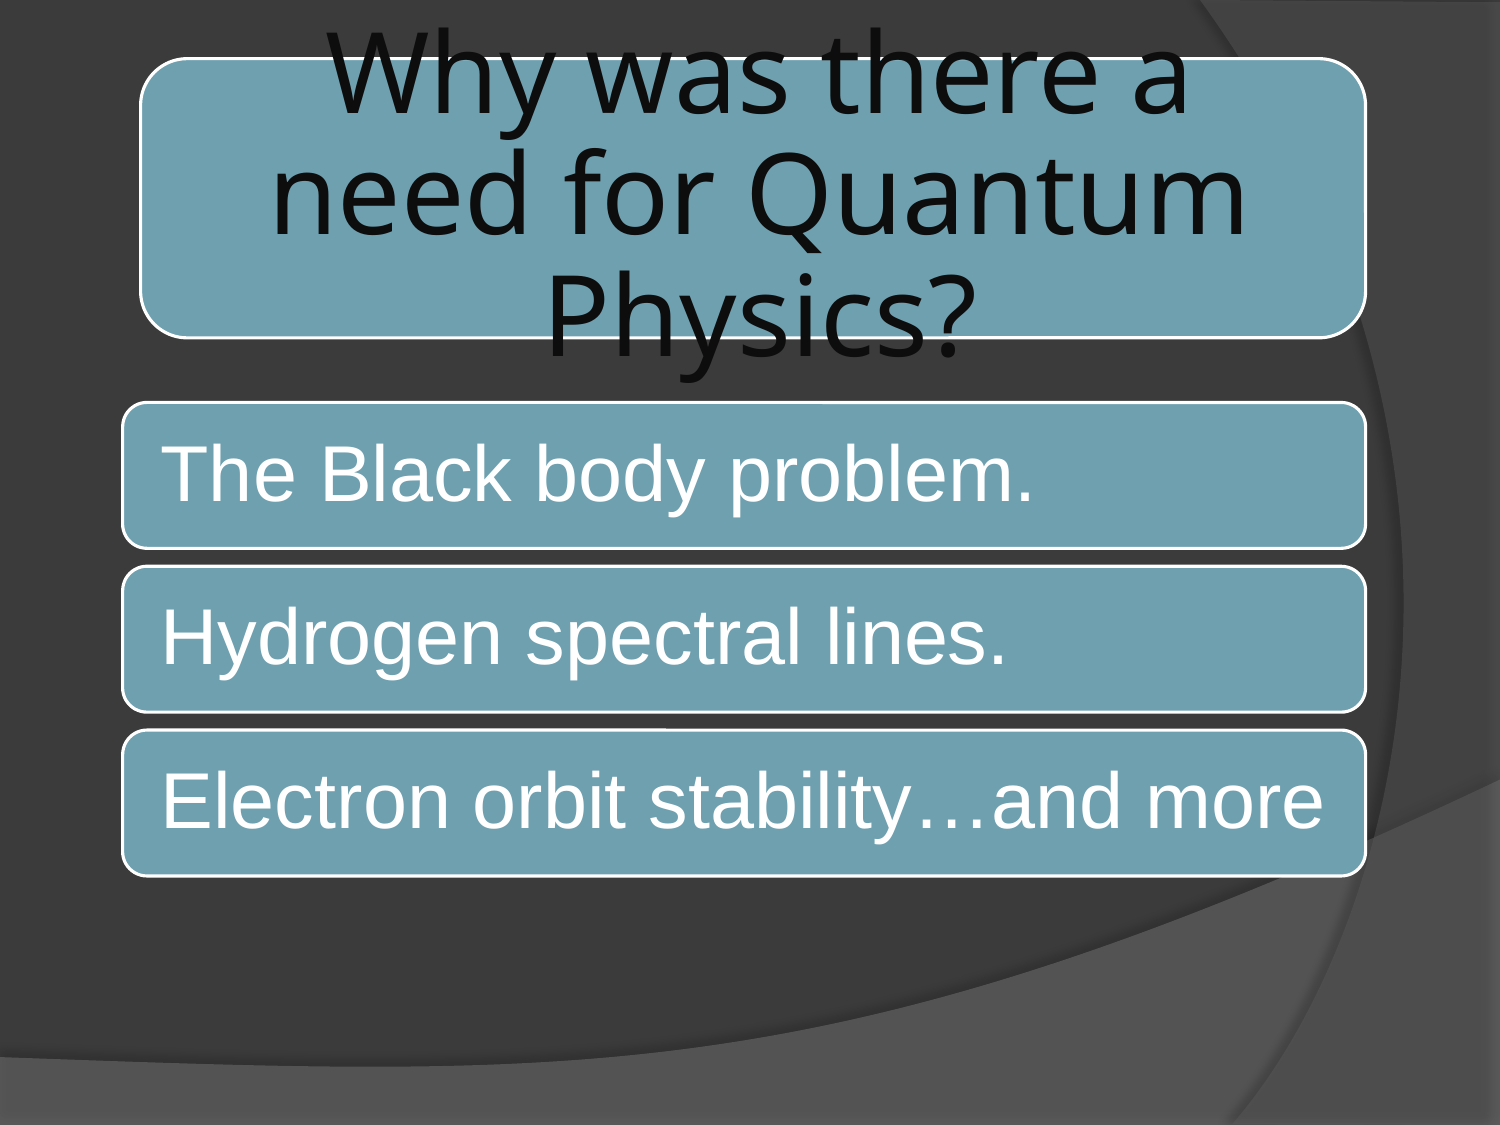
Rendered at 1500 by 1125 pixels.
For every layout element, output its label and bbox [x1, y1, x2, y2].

text_box [140, 58, 1366, 339]
list [122, 396, 1366, 882]
